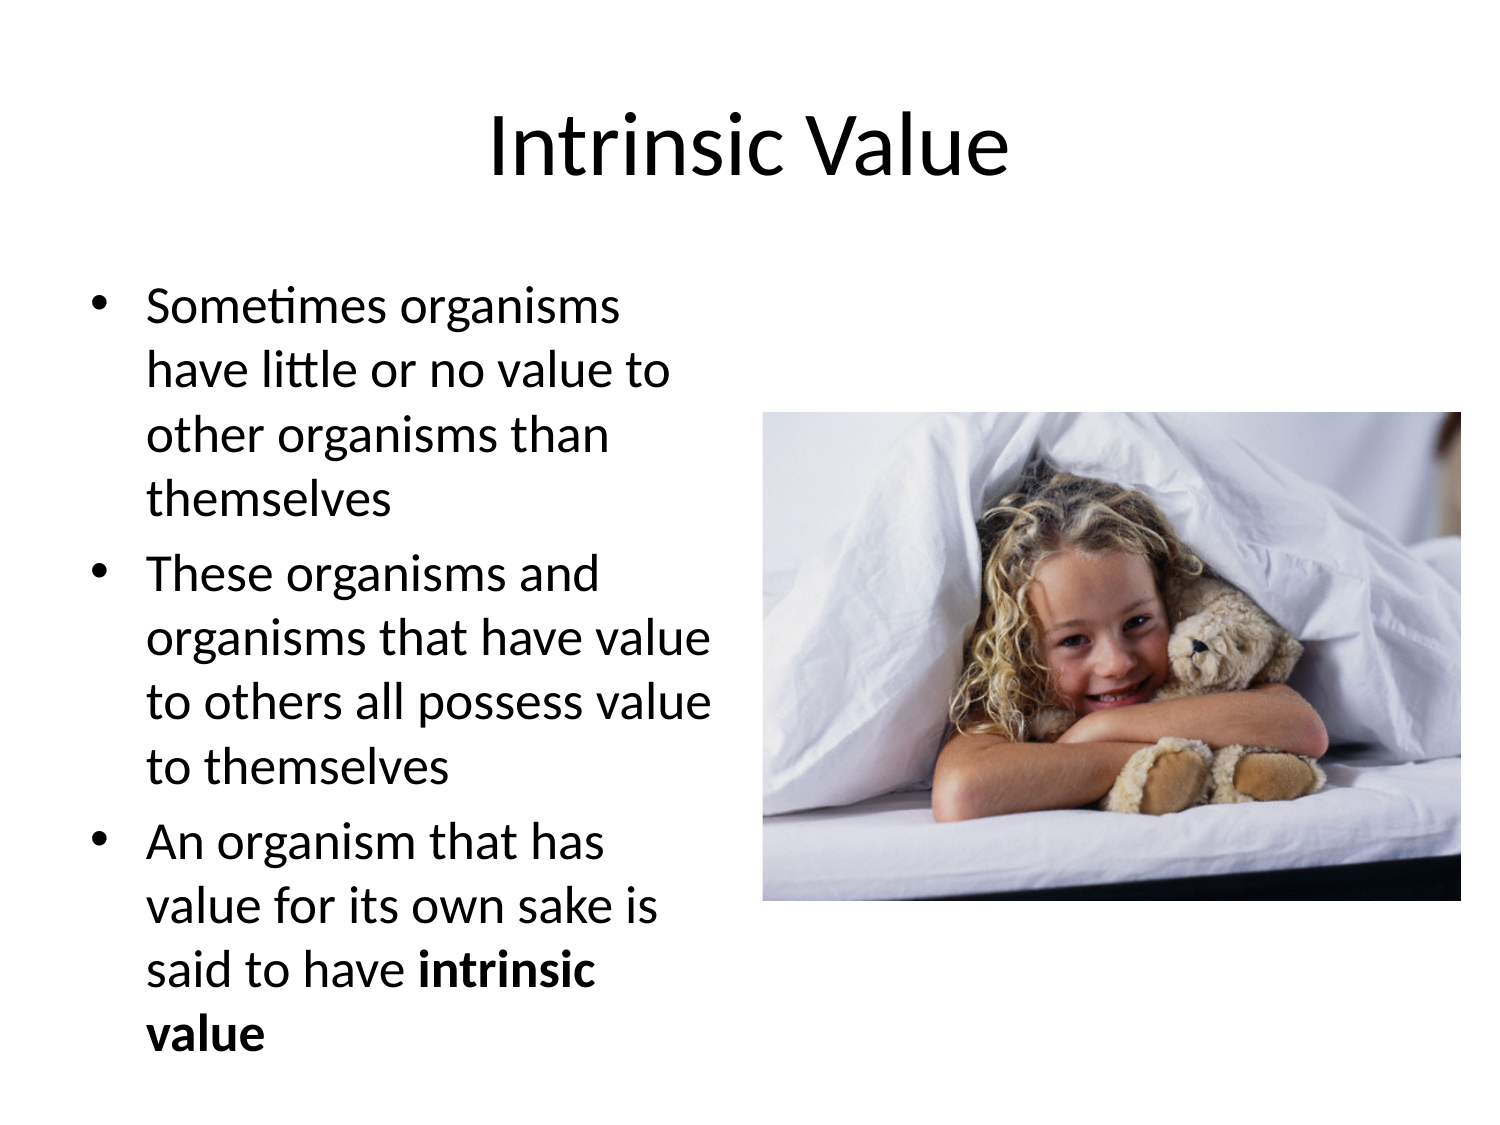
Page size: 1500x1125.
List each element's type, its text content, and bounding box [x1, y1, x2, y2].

title Intrinsic Value [75, 45, 1425, 233]
list Sometimes organisms have little or no value to other organisms than themselves These organisms and organisms that have value to others all possess value to themselves An organism that has value for its own sake is said to have intrinsic value [75, 262, 738, 1075]
picture [762, 412, 1462, 901]
